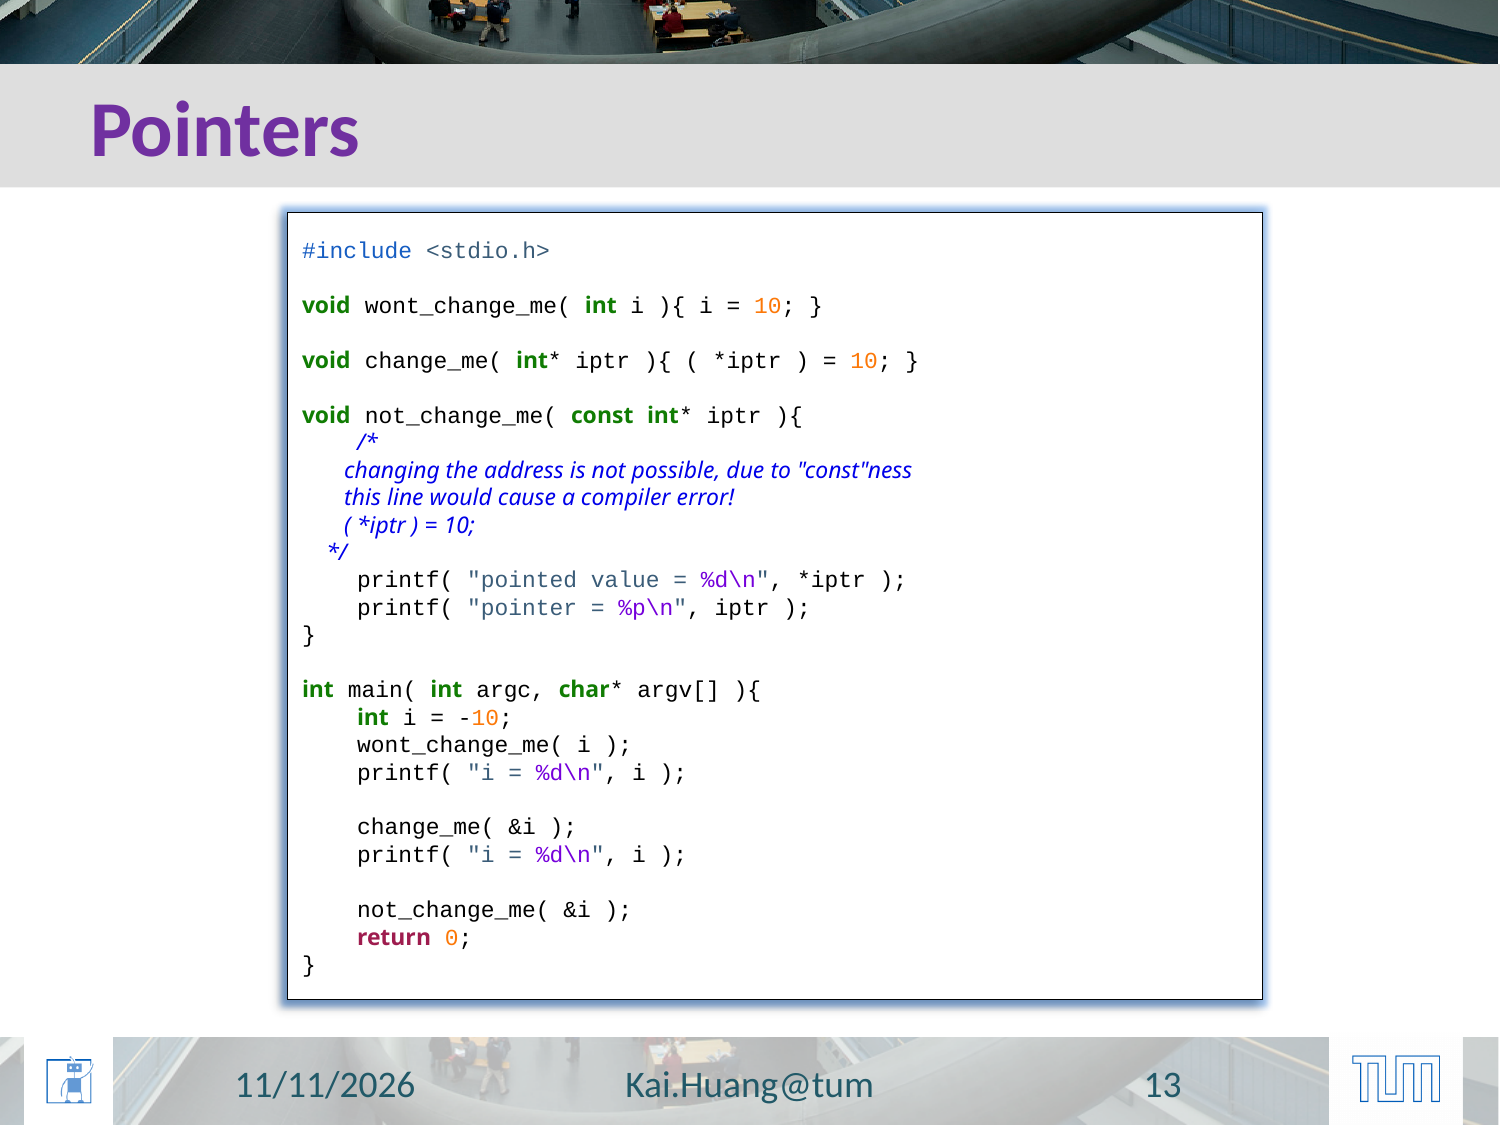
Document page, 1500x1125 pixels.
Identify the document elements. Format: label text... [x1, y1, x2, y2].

picture [0, 0, 1500, 64]
slide_number 13 [1012, 1052, 1313, 1113]
text_box #include <stdio.h> void wont_change_me( int i ){ i = 10; } void change_me( int* iptr ){ ( *iptr ) = 10; } void not_change_me( const int* iptr ){ /* changing the address is not possible, due to "const"ness this line would cause a compiler error! ( *iptr ) = 10; */ printf( "pointed value = %d\n", *iptr ); printf( "pointer = %p\n", iptr ); } int main( int argc, char* argv[] ){ int i = -10; wont_change_me( i ); printf( "i = %d\n", i ); change_me( &i ); printf( "i = %d\n", i ); not_change_me( &i ); return 0; } [287, 212, 1263, 1000]
picture [0, 1032, 1500, 1125]
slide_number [162, 1052, 488, 1113]
title Pointers [75, 62, 1425, 188]
footer Kai.Huang@tum [512, 1052, 988, 1113]
